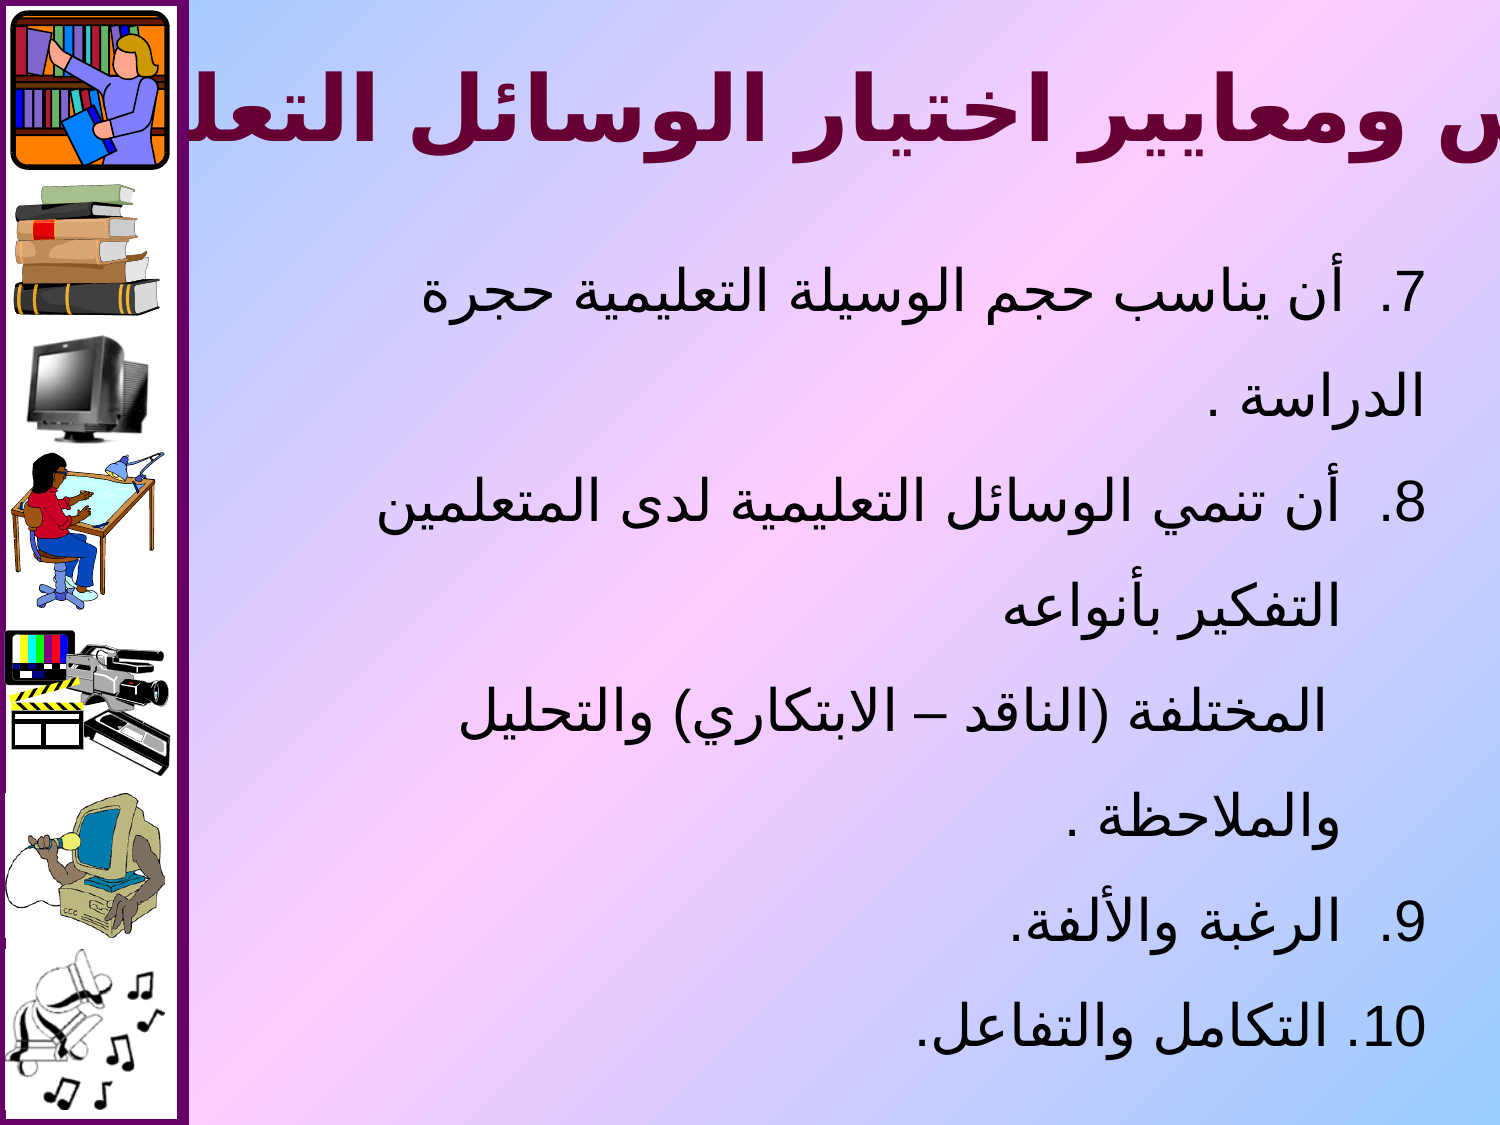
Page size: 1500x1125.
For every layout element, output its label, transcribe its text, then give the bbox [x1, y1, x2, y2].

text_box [0, 0, 184, 1125]
text_box 7. أن يناسب حجم الوسيلة التعليمية حجرة الدراسة . أن تنمي الوسائل التعليمية لدى المتعلمين التفكير بأنواعه المختلفة (الناقد – الابتكاري) والتحليل والملاحظة . الرغبة والألفة. 10. التكامل والتفاعل. [230, 210, 1442, 985]
text_box أسس ومعايير اختيار الوسائل التعليمية [189, 42, 1500, 168]
